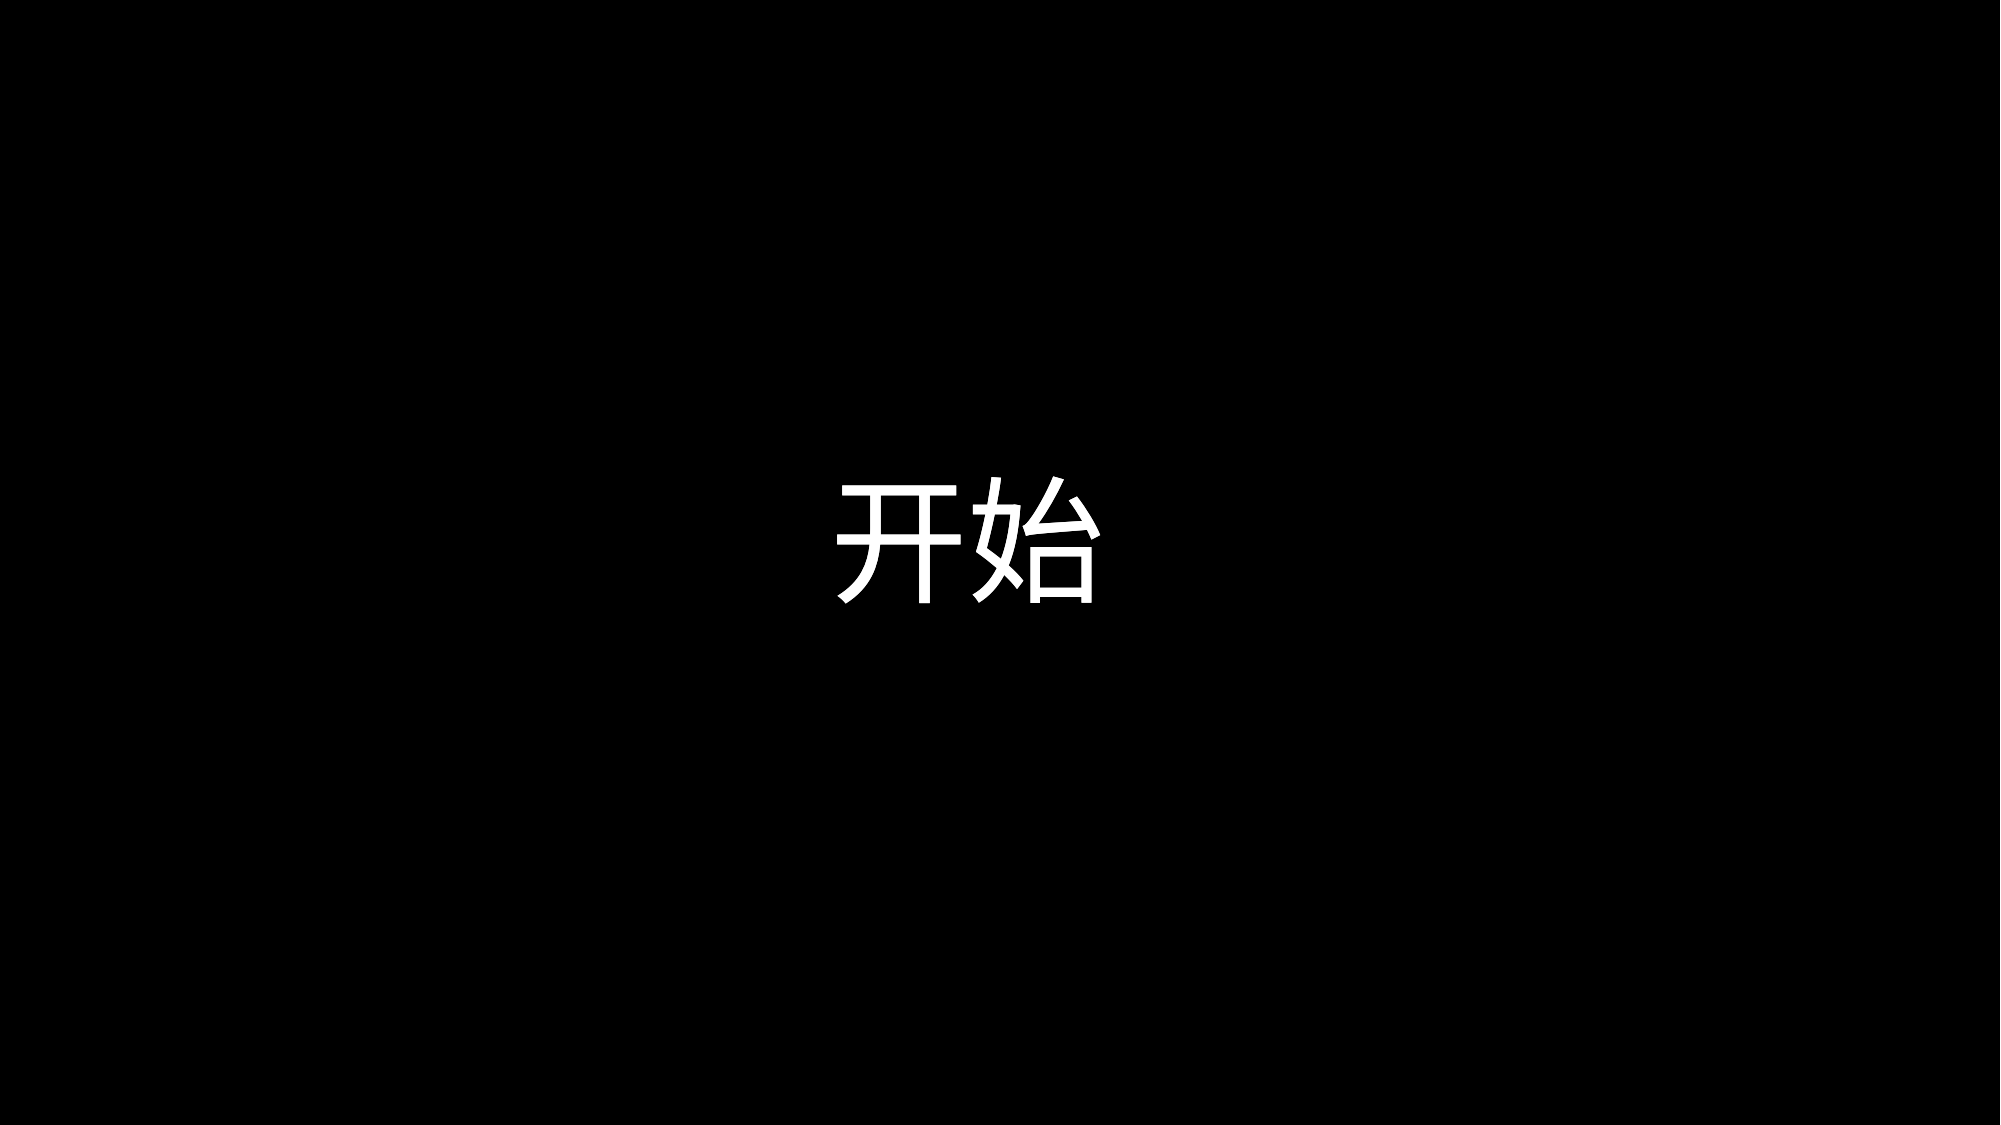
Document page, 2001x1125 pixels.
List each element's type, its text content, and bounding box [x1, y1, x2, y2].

text_box 开始 [751, 447, 1184, 628]
